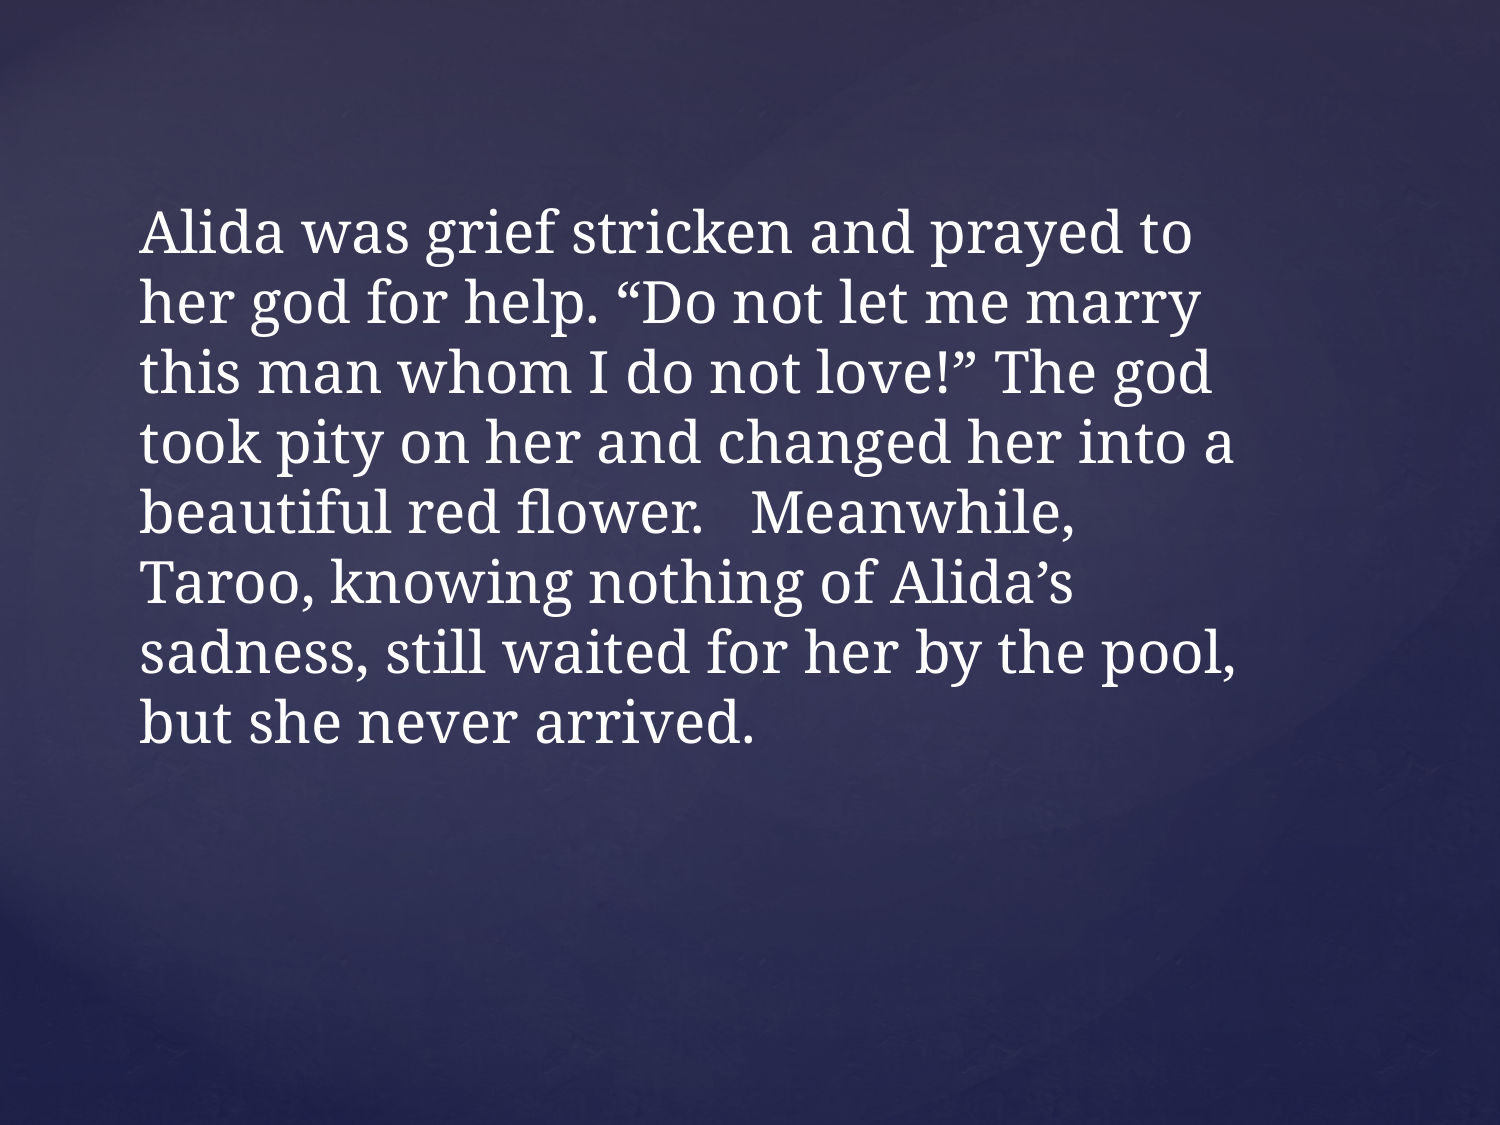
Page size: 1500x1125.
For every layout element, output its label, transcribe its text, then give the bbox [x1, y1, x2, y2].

text_box Alida was grief stricken and prayed to her god for help. “Do not let me marry this man whom I do not love!” The god took pity on her and changed her into a beautiful red flower. Meanwhile, Taroo, knowing nothing of Alida’s sadness, still waited for her by the pool, but she never arrived. [124, 187, 1263, 762]
